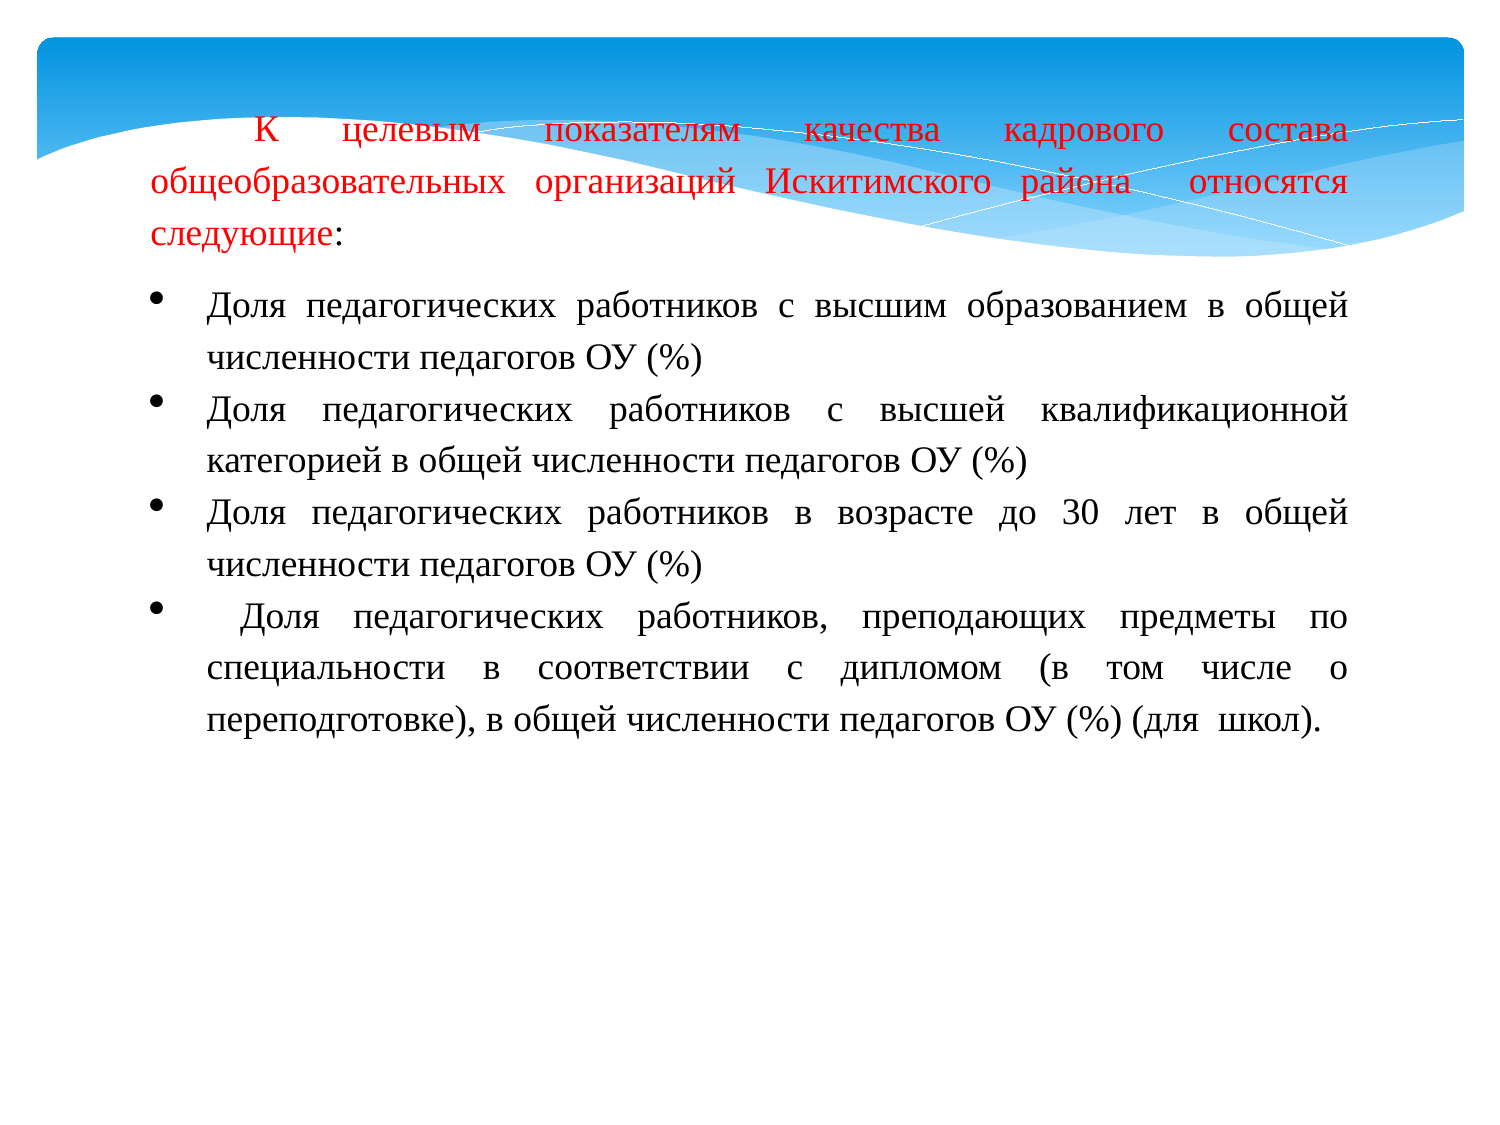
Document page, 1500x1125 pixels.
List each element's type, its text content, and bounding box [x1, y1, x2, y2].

text_box К целевым показателям качества кадрового состава общеобразовательных организаций Искитимского района относятся следующие: Доля педагогических работников с высшим образованием в общей численности педагогов ОУ (%) Доля педагогических работников с высшей квалификационной категорией в общей численности педагогов ОУ (%) Доля педагогических работников в возрасте до 30 лет в общей численности педагогов ОУ (%) Доля педагогических работников, преподающих предметы по специальности в соответствии с дипломом (в том числе о переподготовке), в общей численности педагогов ОУ (%) (для школ). [135, 90, 1365, 747]
